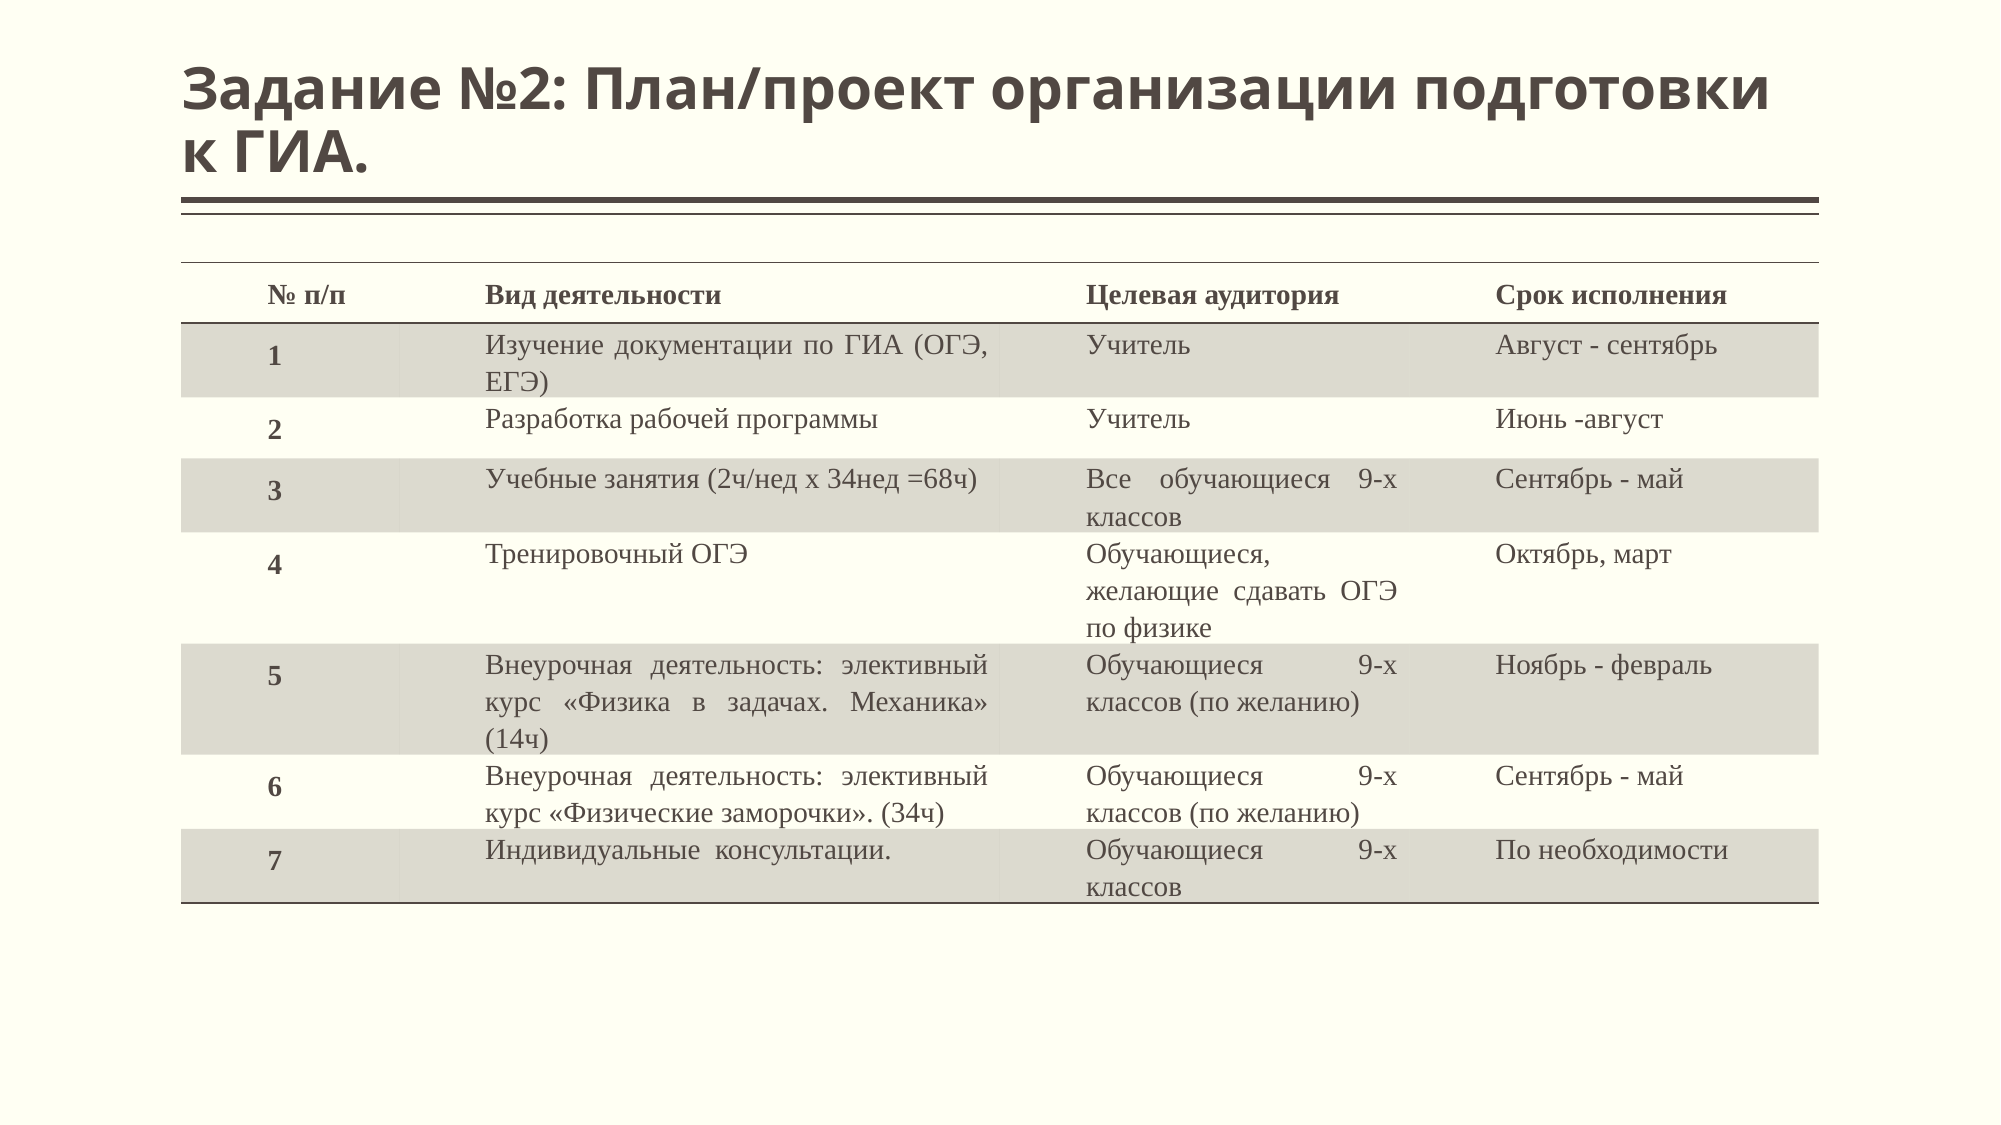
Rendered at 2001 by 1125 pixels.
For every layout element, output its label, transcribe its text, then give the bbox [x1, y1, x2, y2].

table_cell Учитель [1000, 397, 1409, 458]
table_cell Учебные занятия (2ч/нед х 34нед =68ч) [399, 458, 1000, 532]
table_cell Сентябрь - май [1409, 755, 1819, 829]
table_cell 2 [181, 397, 399, 458]
table_cell 7 [181, 829, 399, 902]
table_cell Обучающиеся 9-х классов (по желанию) [1000, 755, 1409, 829]
table_cell Ноябрь - февраль [1409, 644, 1819, 755]
table_cell Внеурочная деятельность: элективный курс «Физические заморочки». (34ч) [399, 755, 1000, 829]
table_header Срок исполнения [1409, 263, 1819, 322]
table_cell Учитель [1000, 324, 1409, 397]
table_cell Изучение документации по ГИА (ОГЭ, ЕГЭ) [399, 324, 1000, 397]
table_cell По необходимости [1409, 829, 1819, 902]
table_cell Все обучающиеся 9-х классов [1000, 458, 1409, 532]
table_cell Обучающиеся 9-х классов [1000, 829, 1409, 902]
table_cell Индивидуальные консультации. [399, 829, 1000, 902]
table_cell Сентябрь - май [1409, 458, 1819, 532]
title Задание №2: План/проект организации подготовки к ГИА. [181, 12, 1819, 193]
table_header Вид деятельности [399, 263, 1000, 322]
table_cell 3 [181, 458, 399, 532]
table_cell 5 [181, 644, 399, 755]
table_cell Август - сентябрь [1409, 324, 1819, 397]
table_cell Обучающиеся 9-х классов (по желанию) [1000, 644, 1409, 755]
table_cell Обучающиеся, желающие сдавать ОГЭ по физике [1000, 532, 1409, 644]
table_cell Тренировочный ОГЭ [399, 532, 1000, 644]
table_cell 6 [181, 755, 399, 829]
table_cell Июнь -август [1409, 397, 1819, 458]
table_header Целевая аудитория [1000, 263, 1409, 322]
table_cell 1 [181, 324, 399, 397]
table_header № п/п [181, 263, 399, 322]
table_cell 4 [181, 532, 399, 644]
table_cell Октябрь, март [1409, 532, 1819, 644]
table_cell Внеурочная деятельность: элективный курс «Физика в задачах. Механика» (14ч) [399, 644, 1000, 755]
table_cell Разработка рабочей программы [399, 397, 1000, 458]
